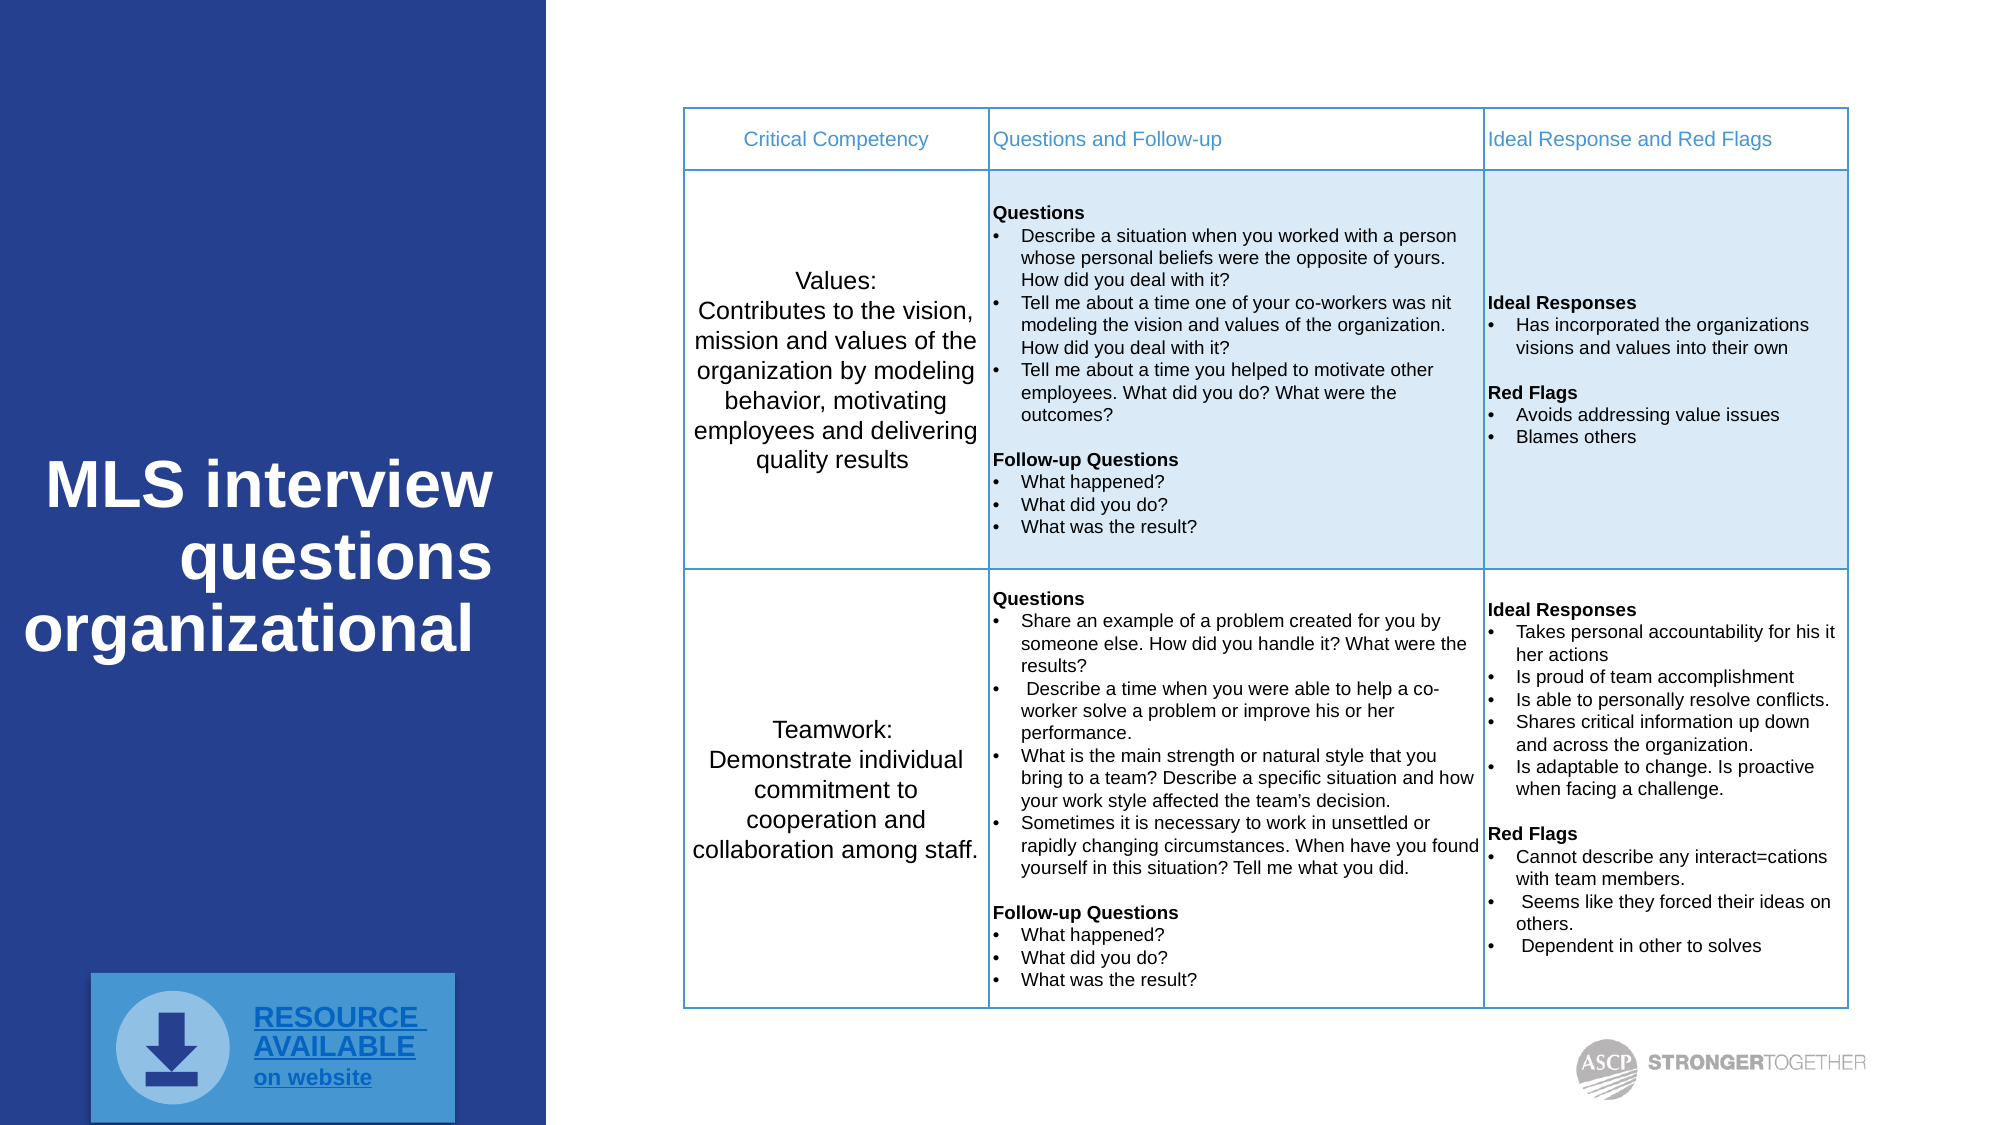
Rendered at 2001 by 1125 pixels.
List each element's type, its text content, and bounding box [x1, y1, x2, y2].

table_cell Questions Describe a situation when you worked with a person whose personal beliefs were the opposite of yours. How did you deal with it? Tell me about a time one of your co-workers was nit modeling the vision and values of the organization. How did you deal with it? Tell me about a time you helped to motivate other employees. What did you do? What were the outcomes? Follow-up Questions What happened? What did you do? What was the result? [990, 171, 1483, 568]
table_cell Questions Share an example of a problem created for you by someone else. How did you handle it? What were the results? Describe a time when you were able to help a co-worker solve a problem or improve his or her performance. What is the main strength or natural style that you bring to a team? Describe a specific situation and how your work style affected the team’s decision. Sometimes it is necessary to work in unsettled or rapidly changing circumstances. When have you found yourself in this situation? Tell me what you did. Follow-up Questions What happened? What did you do? What was the result? [990, 570, 1483, 1007]
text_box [90, 972, 456, 1123]
table_cell Ideal Responses Takes personal accountability for his it her actions Is proud of team accomplishment Is able to personally resolve conflicts. Shares critical information up down and across the organization. Is adaptable to change. Is proactive when facing a challenge. Red Flags Cannot describe any interact=cations with team members. Seems like they forced their ideas on others. Dependent in other to solves [1485, 570, 1847, 1007]
table_header Questions and Follow-up [990, 109, 1483, 169]
table_cell Ideal Responses Has incorporated the organizations visions and values into their own Red Flags Avoids addressing value issues Blames others [1485, 171, 1847, 568]
title MLS interview questions organizational [0, 448, 509, 667]
table_cell Teamwork: Demonstrate individual commitment to cooperation and collaboration among staff. [685, 570, 988, 1007]
table_header Critical Competency [685, 109, 988, 169]
picture [1576, 1039, 1866, 1100]
table_cell Values: Contributes to the vision, mission and values of the organization by modeling behavior, motivating employees and delivering quality results [685, 171, 988, 568]
table_header Ideal Response and Red Flags [1485, 109, 1847, 169]
